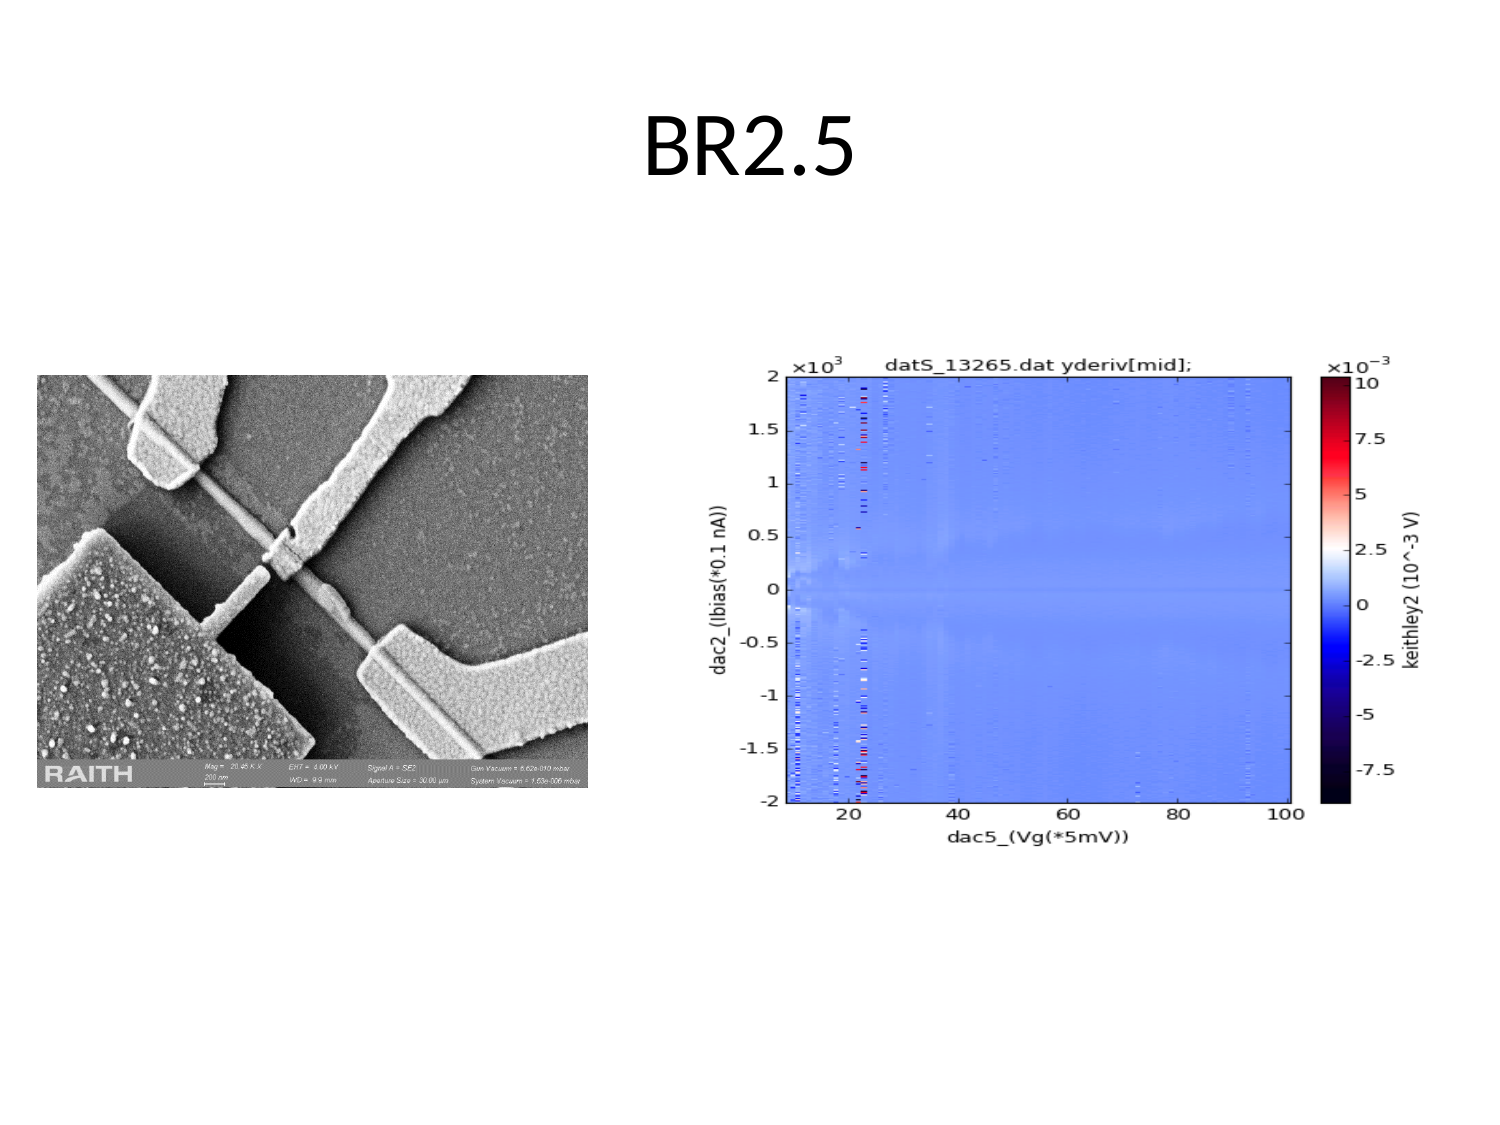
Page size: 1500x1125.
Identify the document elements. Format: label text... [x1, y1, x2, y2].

title BR2.5 [75, 45, 1425, 233]
picture [37, 375, 588, 789]
picture [687, 337, 1447, 863]
